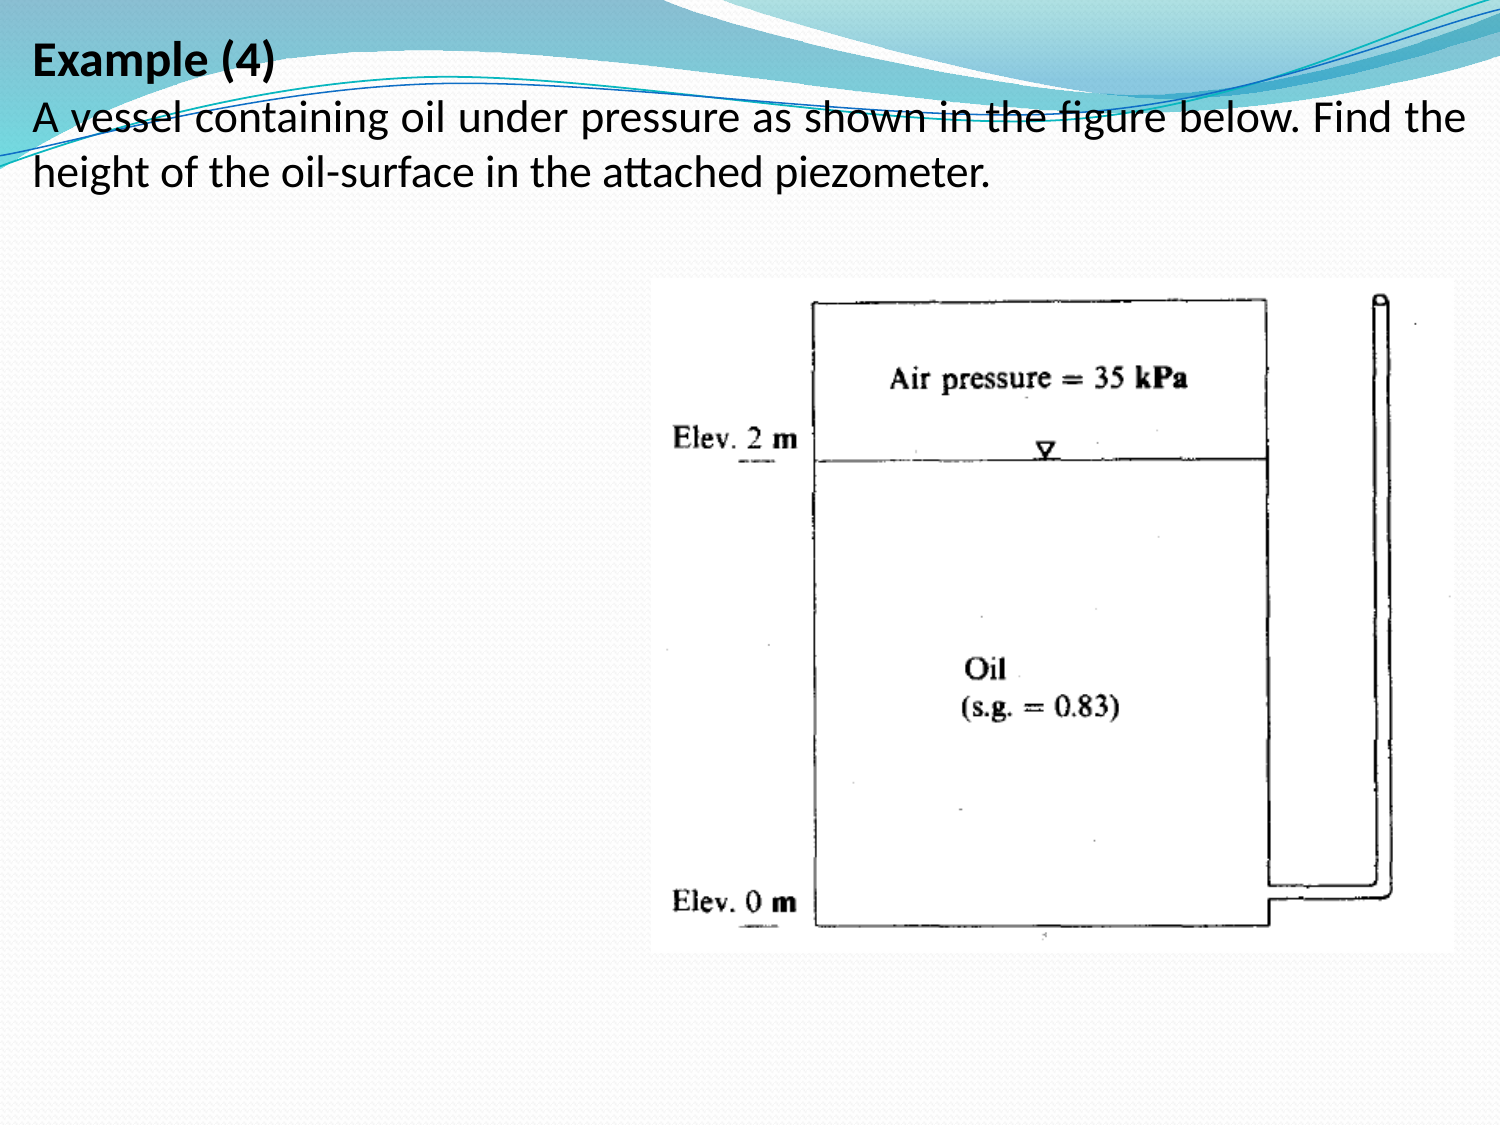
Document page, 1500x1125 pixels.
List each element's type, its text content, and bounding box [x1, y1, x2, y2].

text_box Example (4) A vessel containing oil under pressure as shown in the figure below. Find the height of the oil-surface in the attached piezometer. [17, 19, 1483, 204]
picture [651, 278, 1454, 953]
